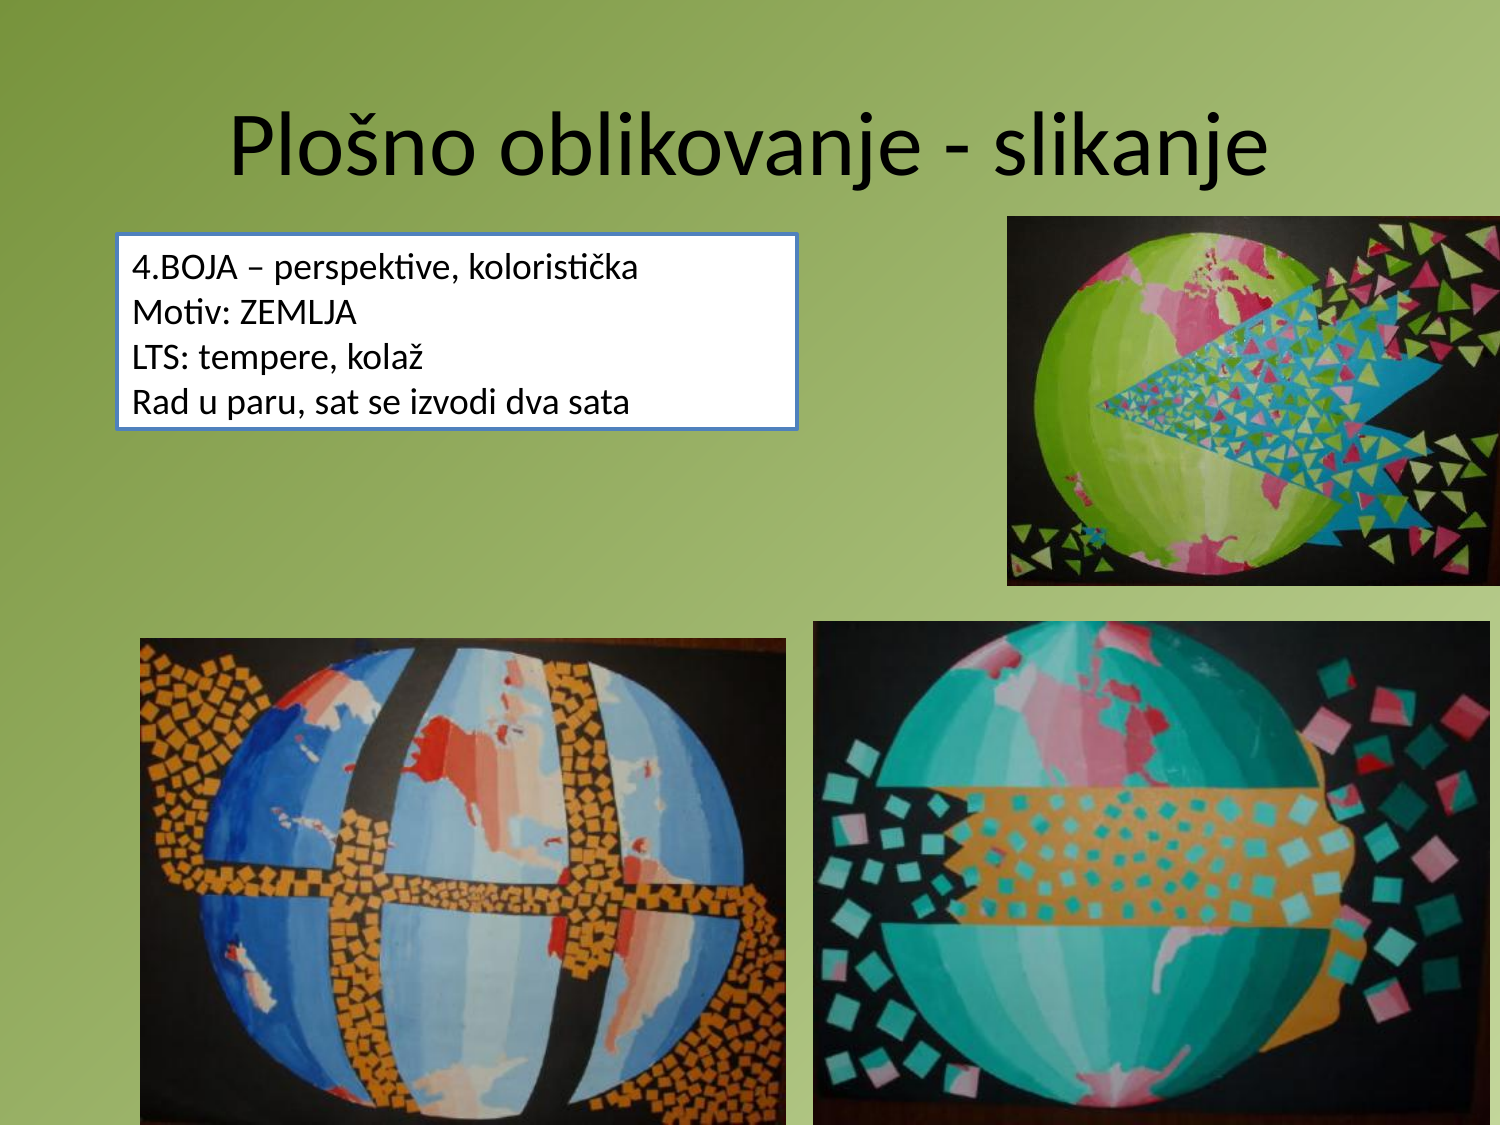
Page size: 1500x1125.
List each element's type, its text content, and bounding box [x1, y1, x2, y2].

picture [812, 620, 1490, 1125]
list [1007, 216, 1500, 587]
title Plošno oblikovanje - slikanje [74, 44, 1426, 233]
picture [140, 637, 786, 1125]
text_box 4.BOJA – perspektive, koloristička Motiv: ZEMLJA LTS: tempere, kolaž Rad u paru, sat se izvodi dva sata [115, 232, 799, 431]
